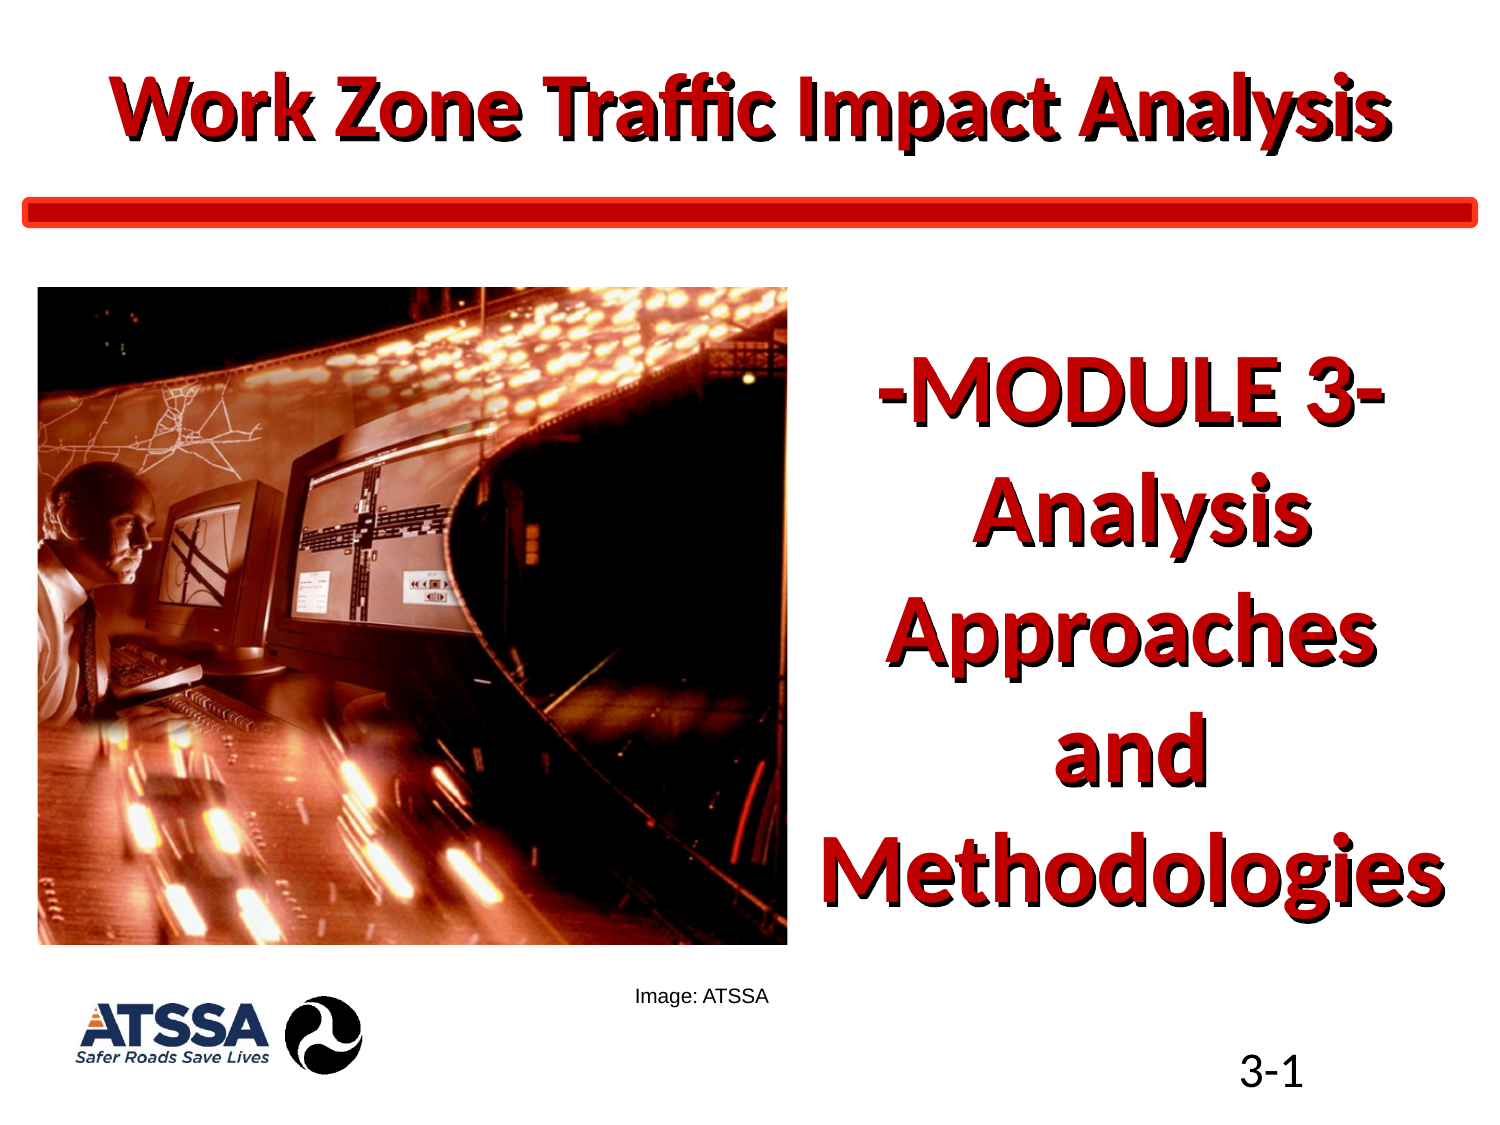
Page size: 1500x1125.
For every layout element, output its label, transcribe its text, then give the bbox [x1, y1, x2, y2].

picture [75, 1003, 269, 1063]
text_box Image: ATSSA [619, 975, 790, 1015]
title -MODULE 3- Analysis Approaches and Methodologies [799, 299, 1463, 945]
picture [37, 287, 788, 945]
picture [276, 989, 370, 1077]
text_box Work Zone Traffic Impact Analysis [0, 0, 1500, 200]
